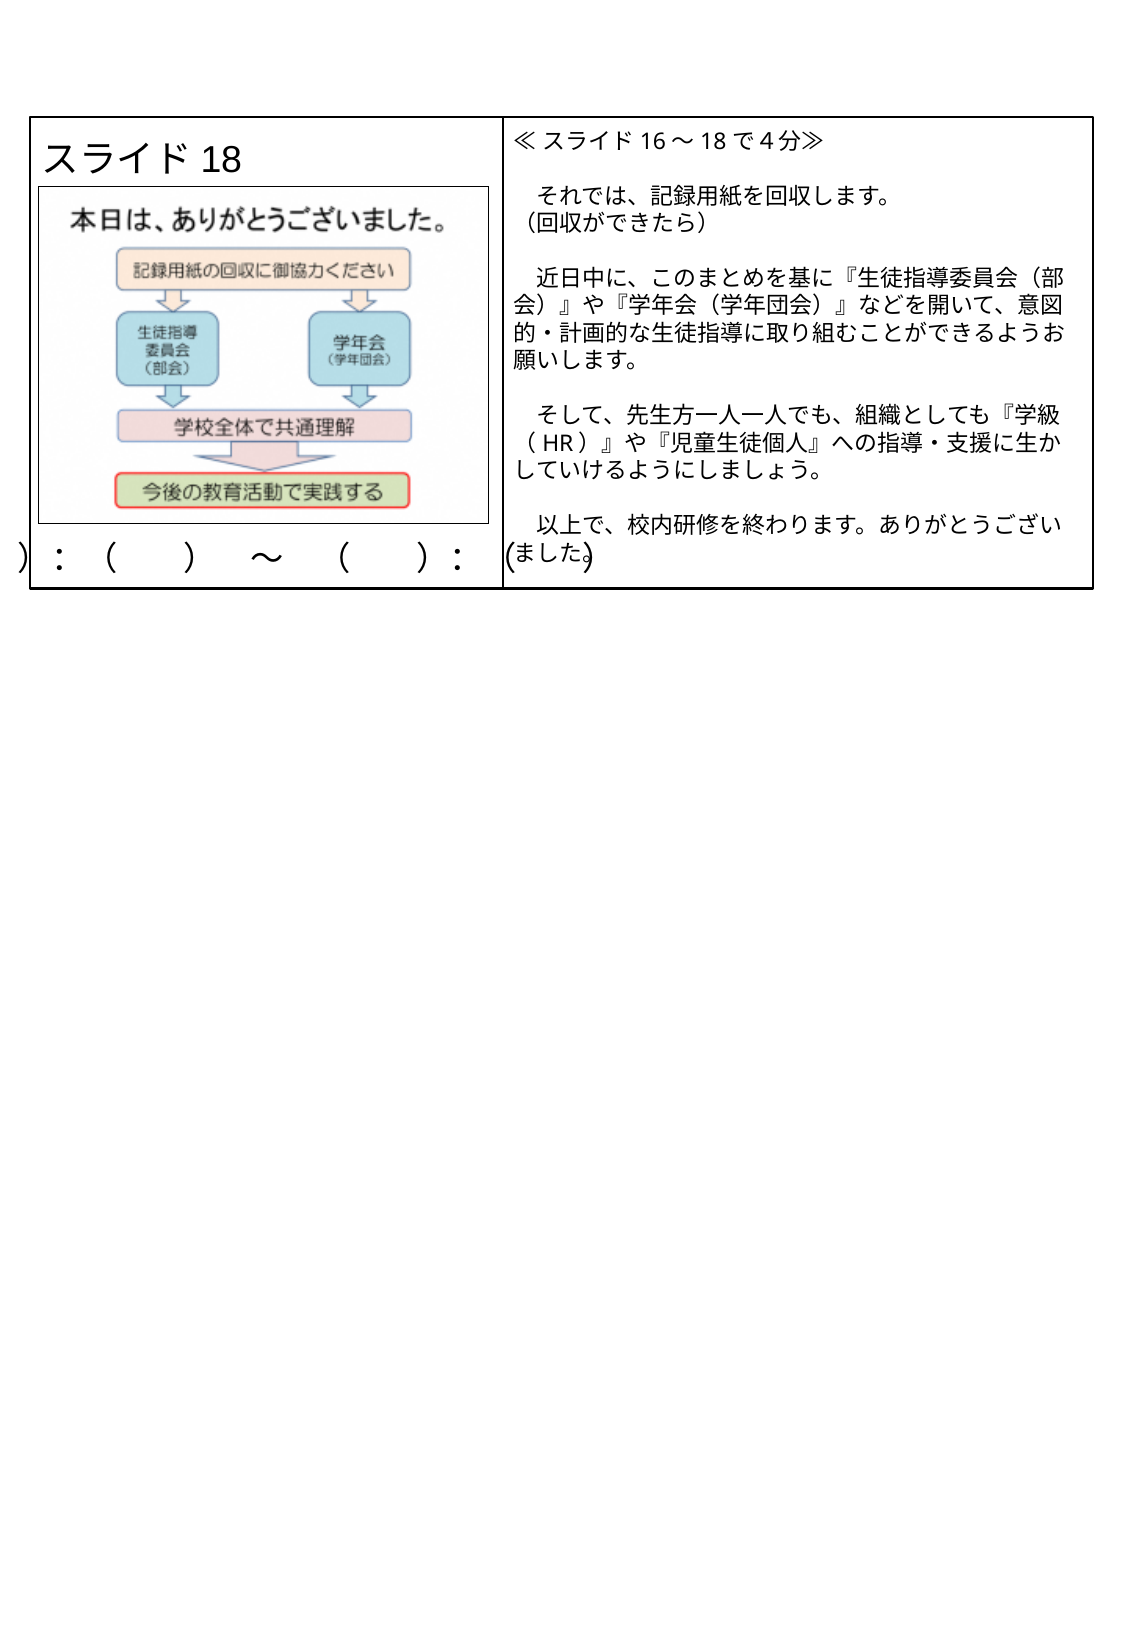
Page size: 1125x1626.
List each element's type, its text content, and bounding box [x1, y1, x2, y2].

text_box ≪スライド16～18で４分≫ それでは、記録用紙を回収します。 （回収ができたら） 近日中に、このまとめを基に『生徒指導委員会（部会）』や『学年会（学年団会）』などを開いて、意図的・計画的な生徒指導に取り組むことができるようお願いします。 そして、先生方一人一人でも、組織としても『学級（HR）』や『児童生徒個人』への指導・支援に生かしていけるようにしましょう。 以上で、校内研修を終わります。ありがとうございました。 [499, 118, 1094, 601]
text_box [501, 115, 1095, 591]
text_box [29, 116, 503, 589]
